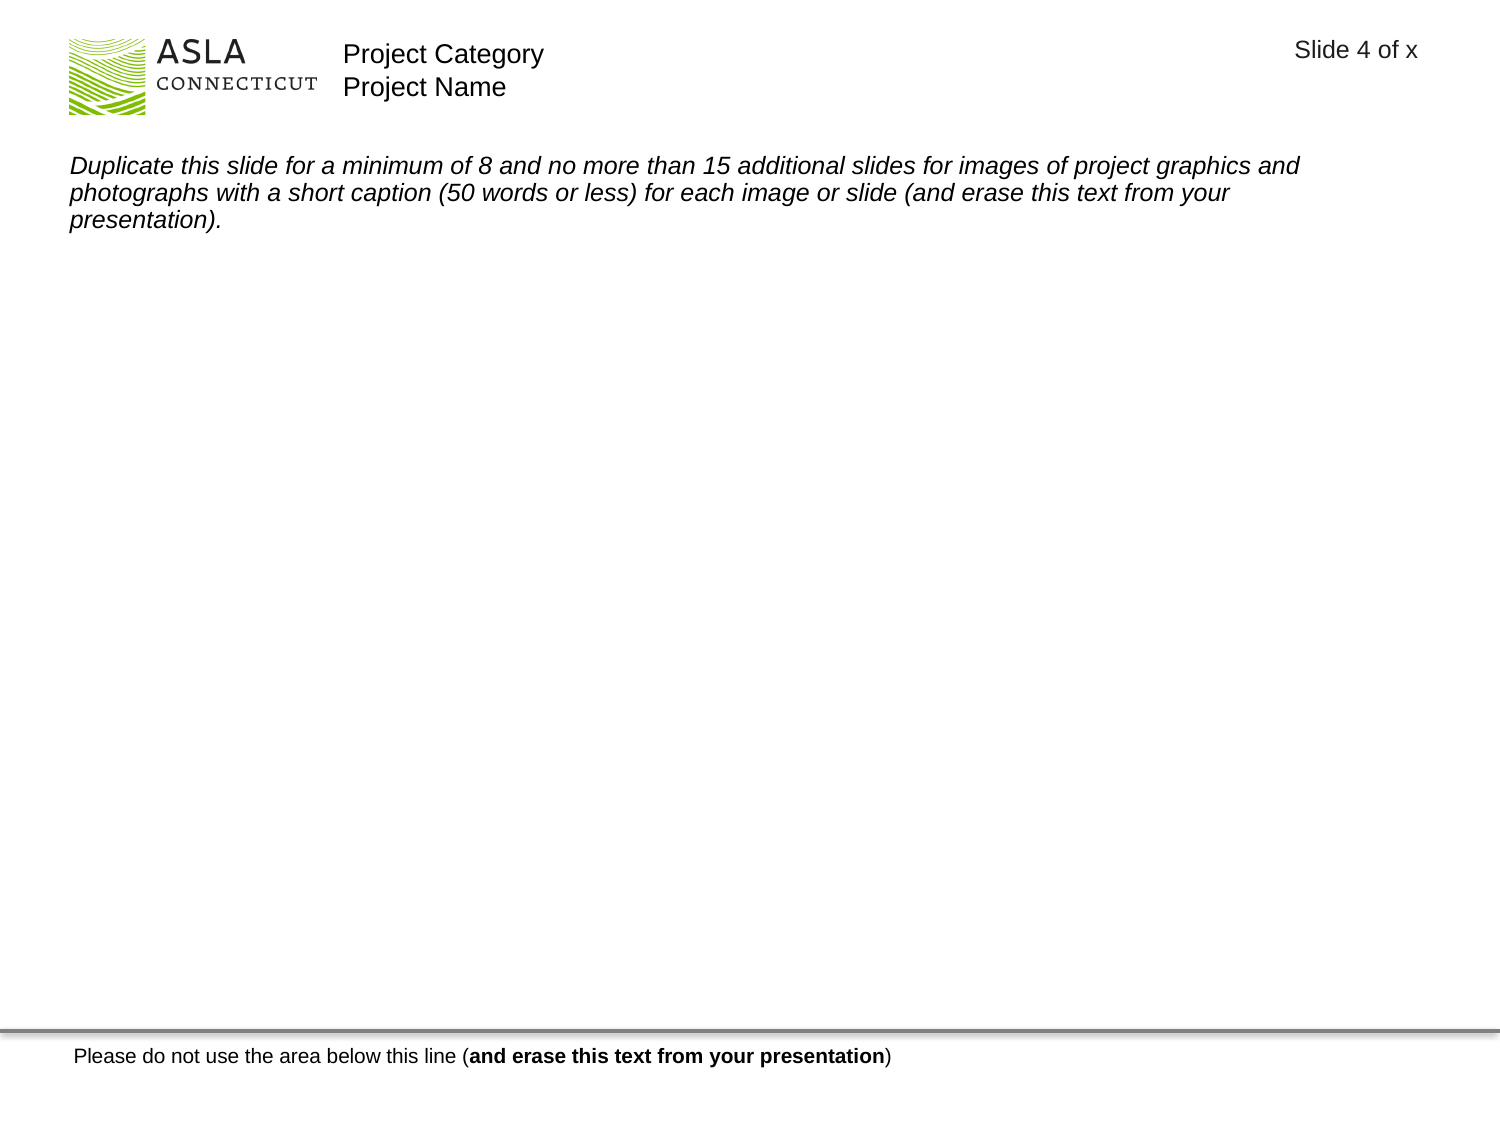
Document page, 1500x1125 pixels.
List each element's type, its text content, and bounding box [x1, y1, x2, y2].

text_box Duplicate this slide for a minimum of 8 and no more than 15 additional slides for images of project graphics and photographs with a short caption (50 words or less) for each image or slide (and erase this text from your presentation). [55, 146, 1387, 242]
text_box Project Category Project Name [328, 38, 966, 101]
text_box Please do not use the area below this line (and erase this text from your presentation) [58, 1039, 907, 1075]
picture [69, 38, 317, 116]
text_box Slide 4 of x [1275, 25, 1431, 73]
